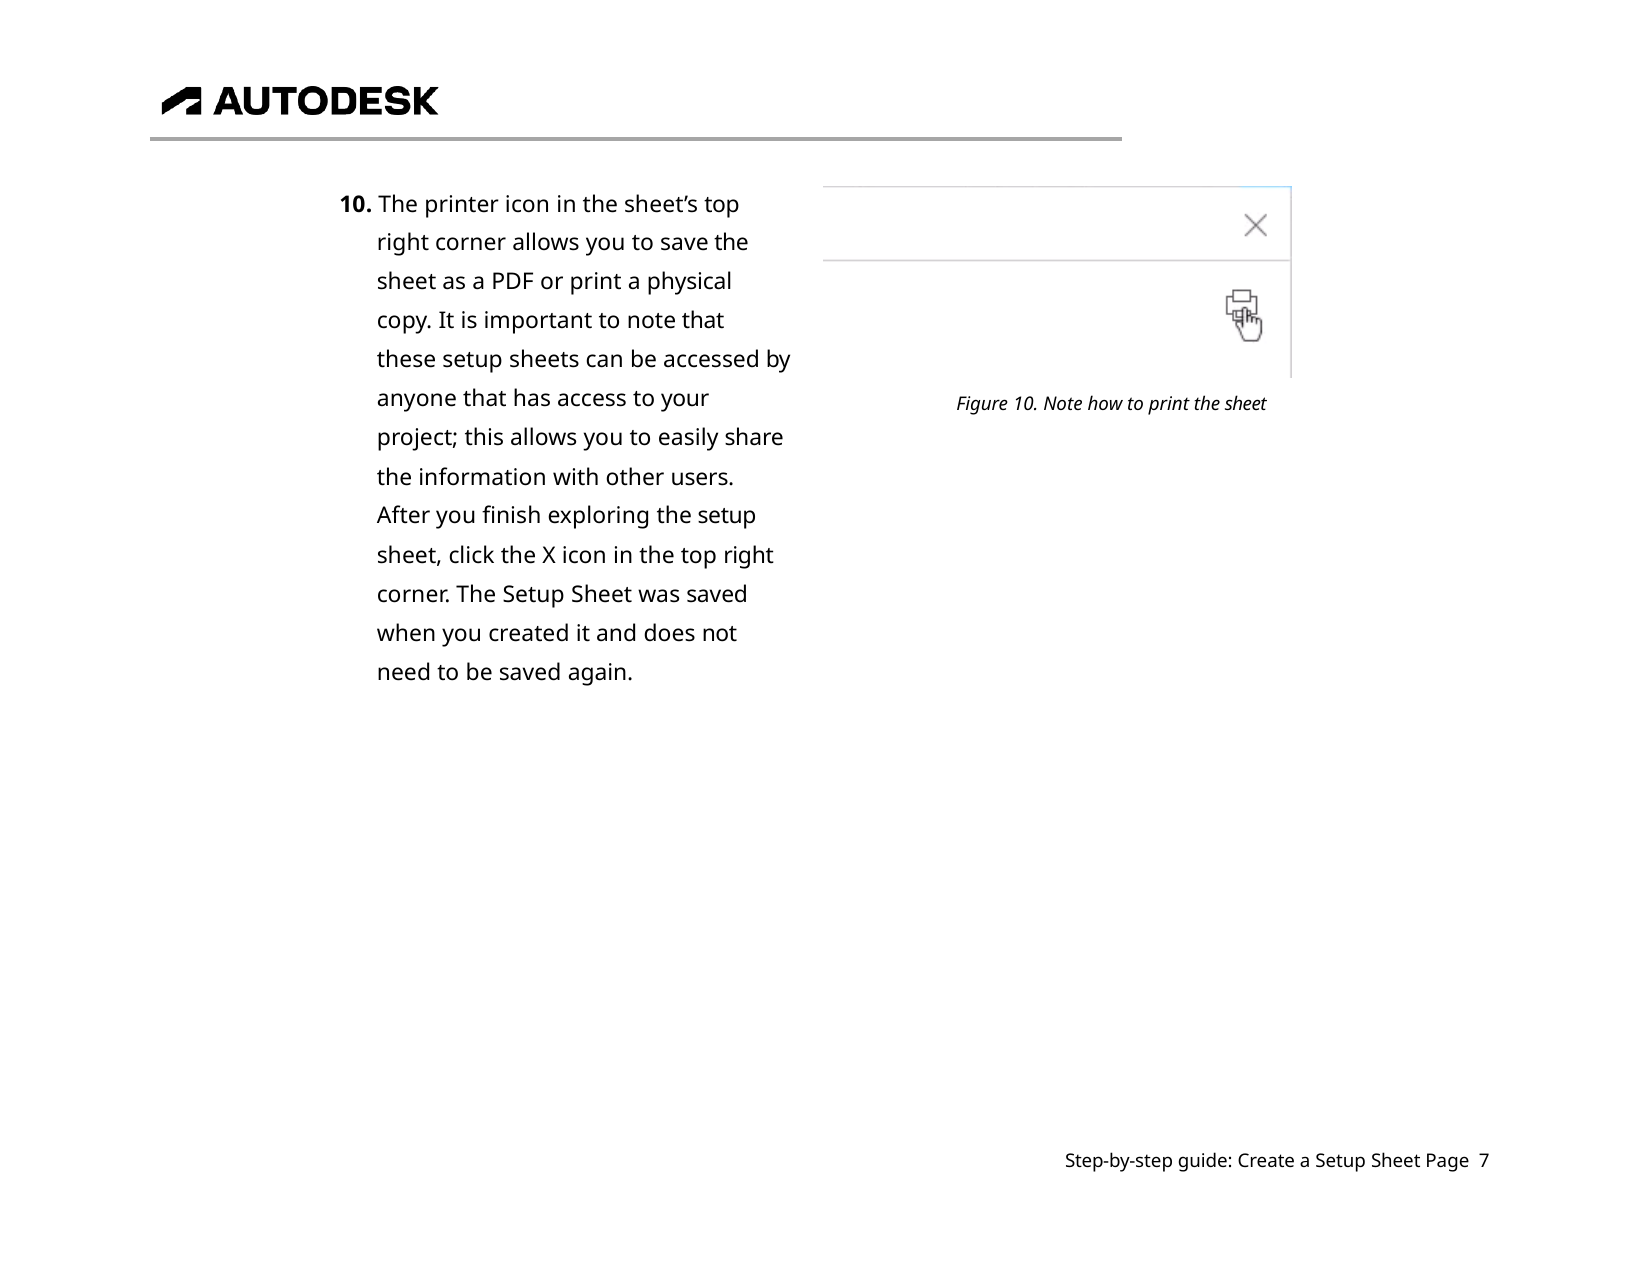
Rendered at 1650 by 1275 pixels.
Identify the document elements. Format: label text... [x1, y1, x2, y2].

slide_number Step-by-step guide: Create a Setup Sheet Page 3 [1063, 1145, 1509, 1275]
table_header Figure 10. Note how to print the sheet [809, 187, 1297, 687]
picture [822, 186, 1292, 378]
table_header 10. The printer icon in the sheet’s top right corner allows you to save the sheet as a PDF or print a physical copy. It is important to note that these setup sheets can be accessed by anyone that has access to your project; this allows you to easily share the information with other users. After you finish exploring the setup sheet, click the X icon in the top right corner. The Setup Sheet was saved when you created it and does not need to be saved again. [334, 187, 809, 687]
picture [161, 86, 439, 115]
